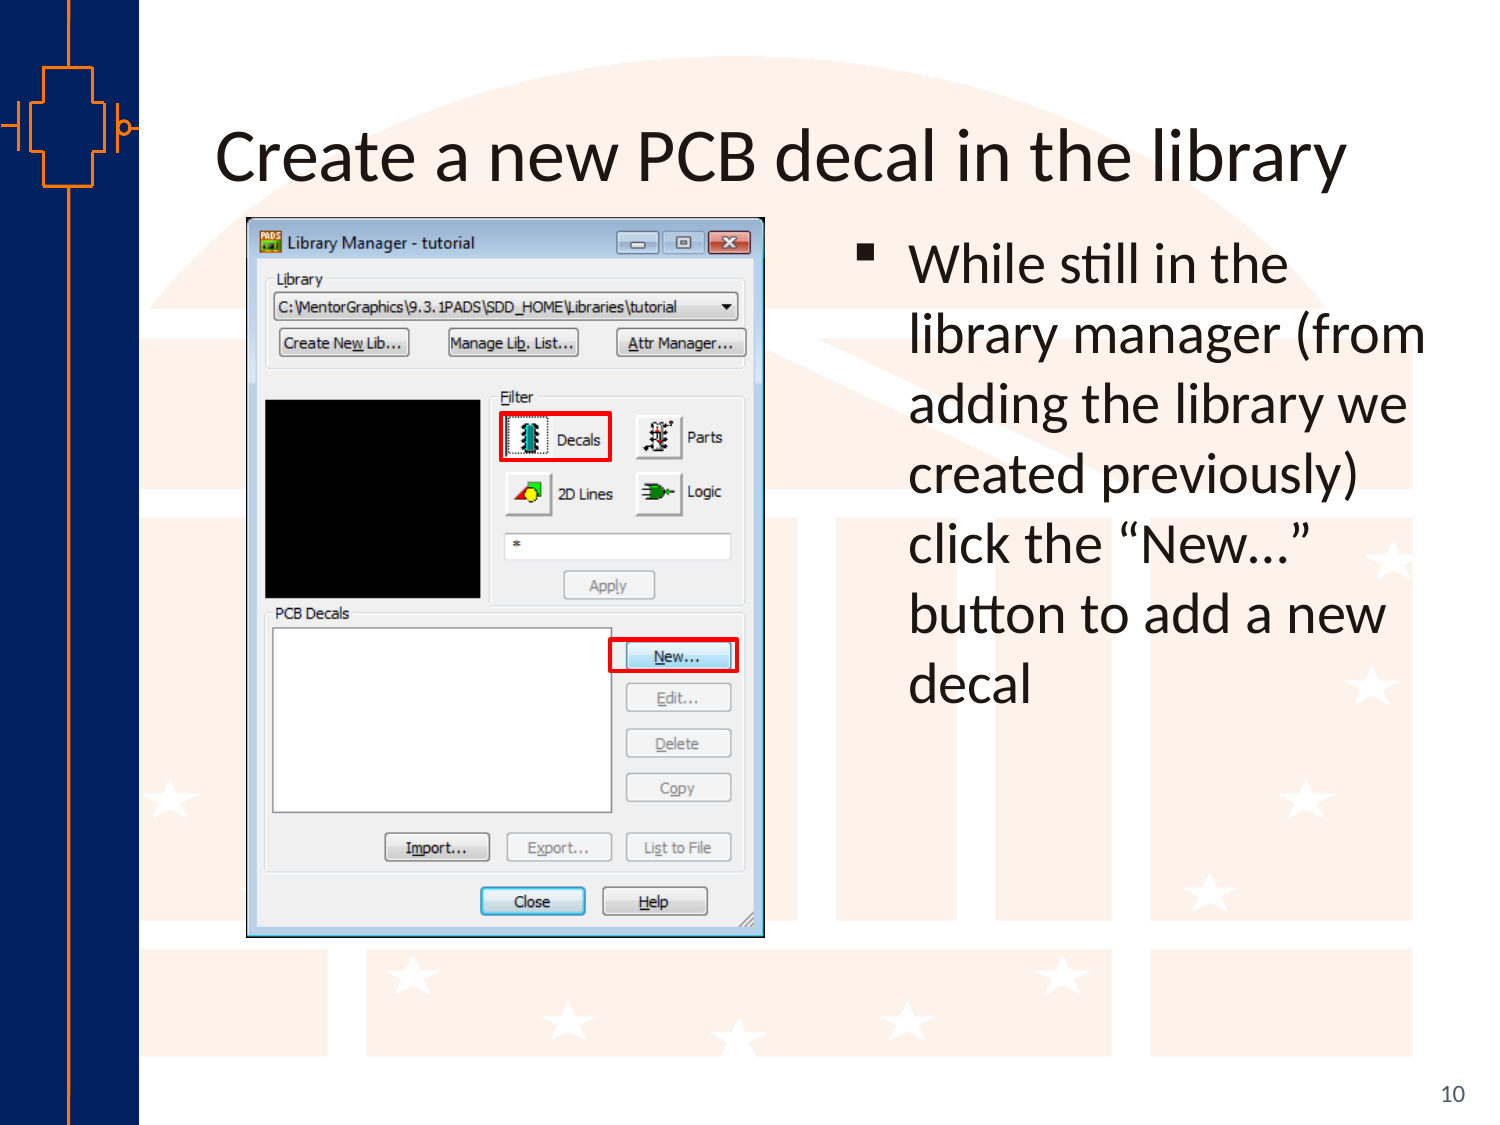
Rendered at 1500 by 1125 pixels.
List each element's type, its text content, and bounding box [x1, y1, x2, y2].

title Create a new PCB decal in the library [200, 16, 1388, 205]
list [246, 217, 765, 938]
list While still in the library manager (from adding the library we created previously) click the “New…” button to add a new decal [836, 217, 1449, 938]
slide_number 10 [1425, 1062, 1488, 1123]
